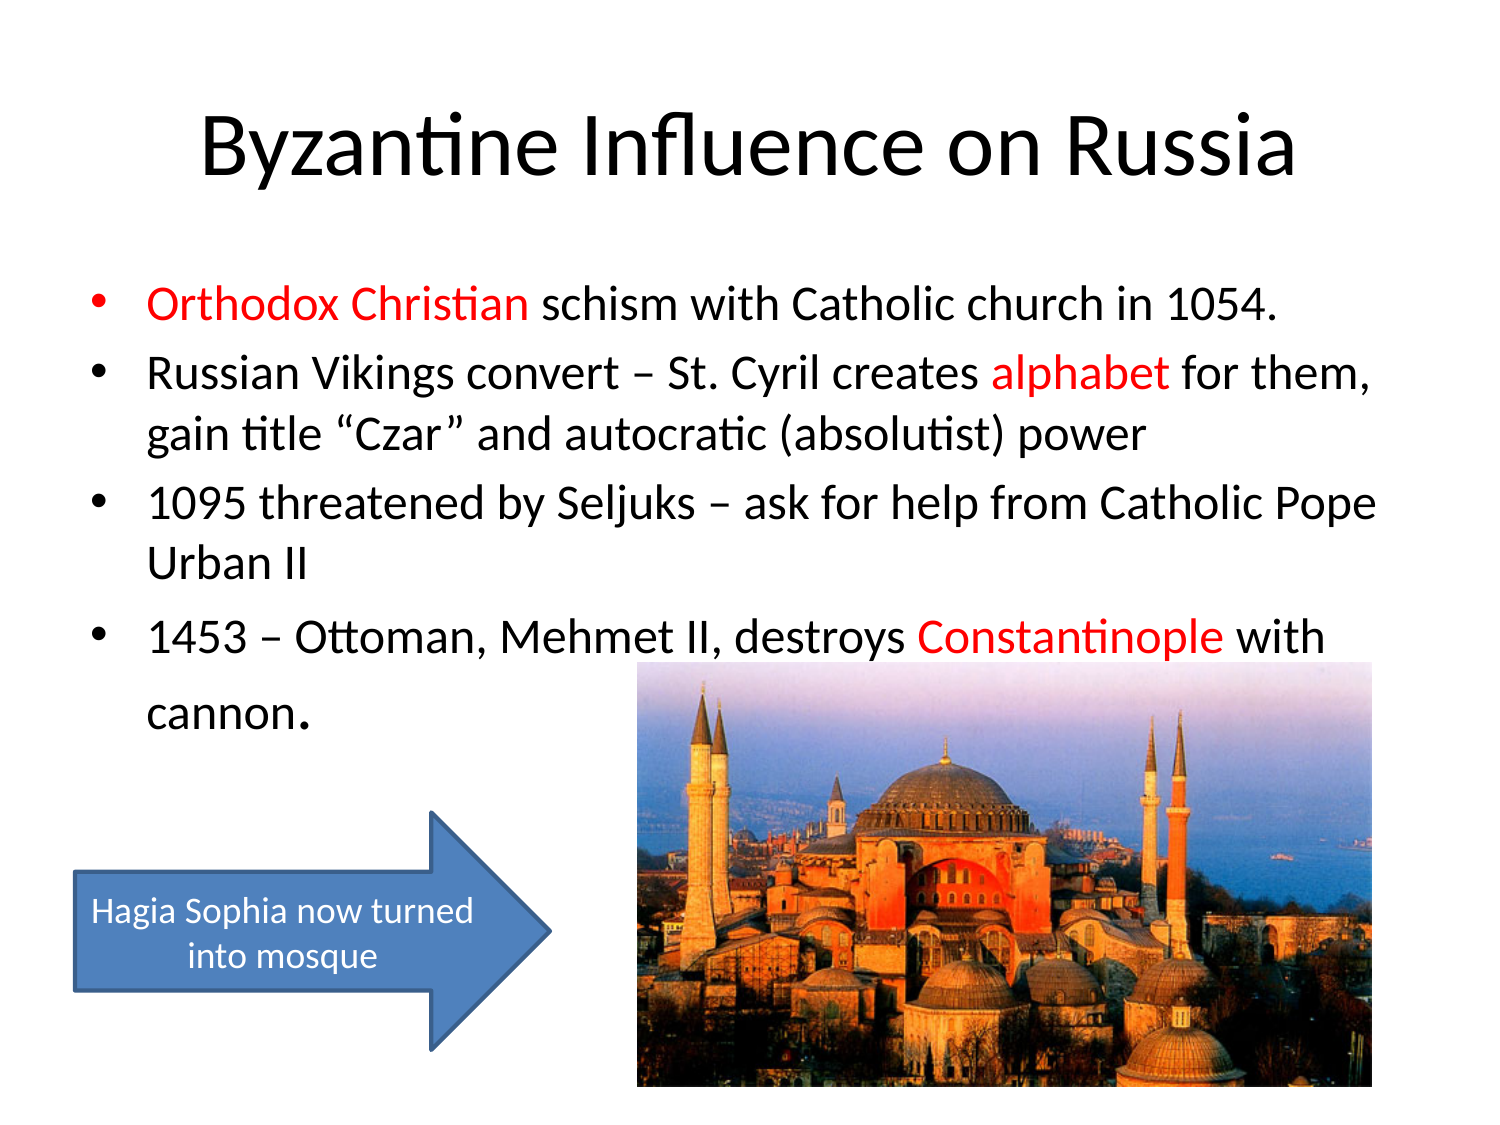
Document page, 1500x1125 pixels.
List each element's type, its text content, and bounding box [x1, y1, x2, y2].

picture [637, 662, 1373, 1087]
text_box Hagia Sophia now turned into mosque [72, 810, 553, 1052]
list Orthodox Christian schism with Catholic church in 1054. Russian Vikings convert – St. Cyril creates alphabet for them, gain title “Czar” and autocratic (absolutist) power 1095 threatened by Seljuks – ask for help from Catholic Pope Urban II 1453 – Ottoman, Mehmet II, destroys Constantinople with cannon. [75, 262, 1425, 1005]
title Byzantine Influence on Russia [75, 45, 1425, 233]
